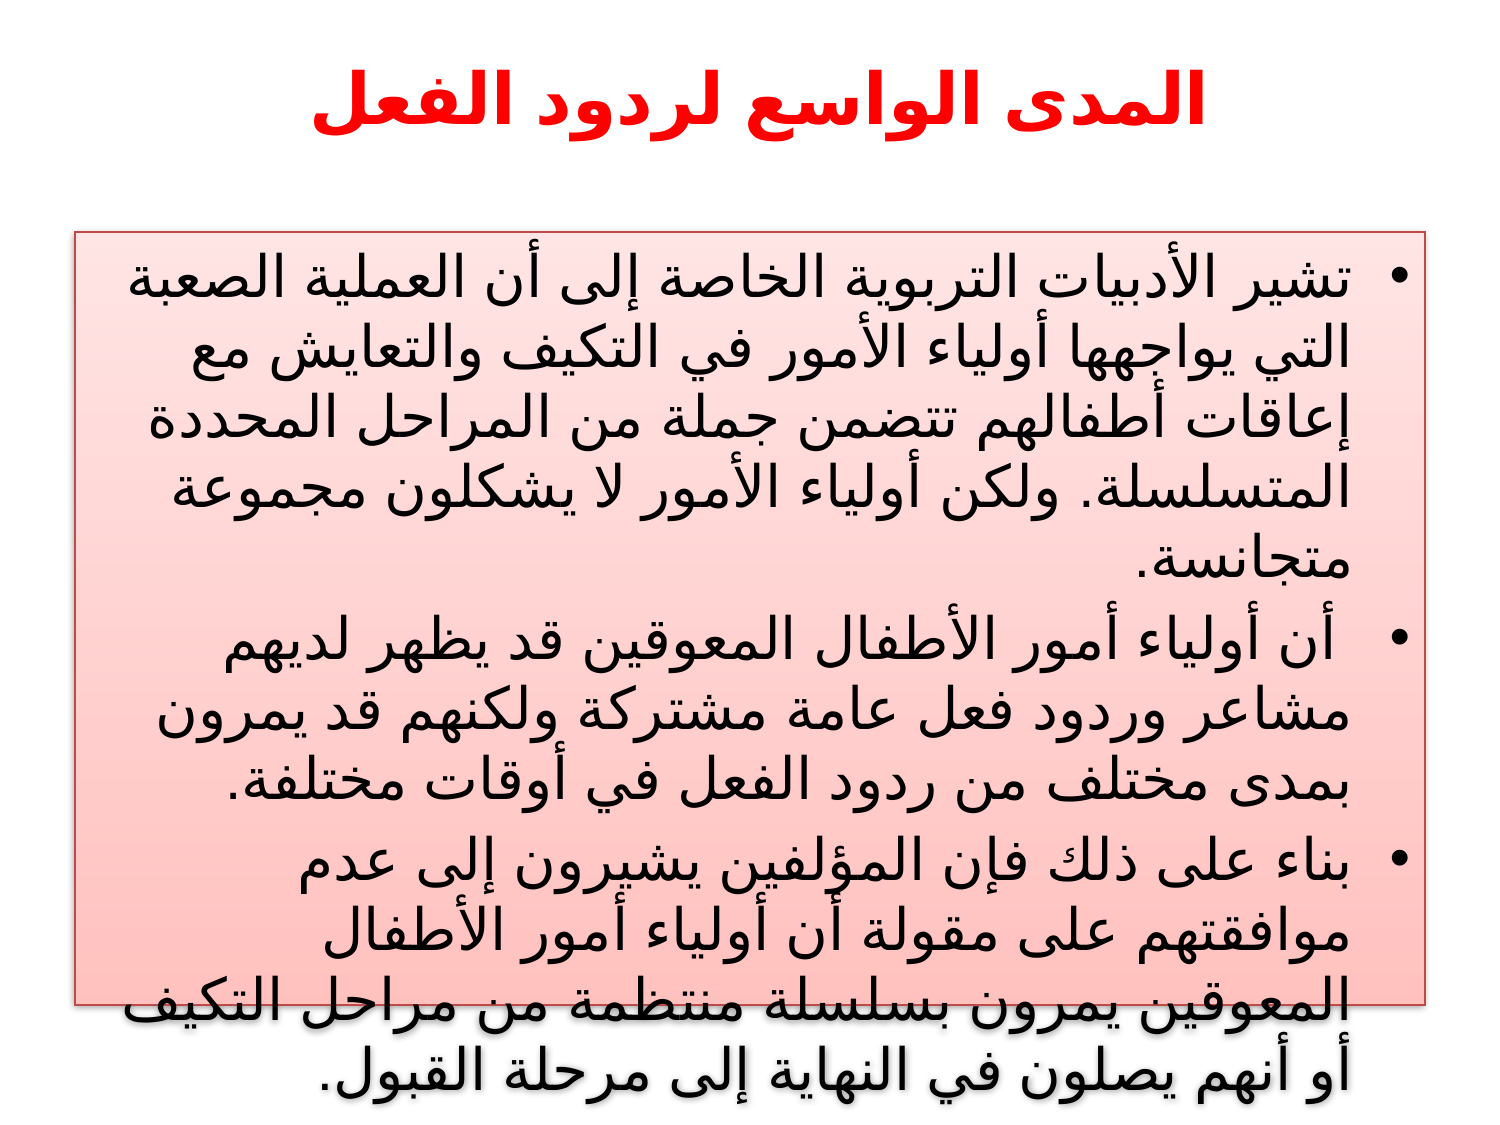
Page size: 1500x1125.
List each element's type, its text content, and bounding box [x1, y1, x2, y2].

title المدى الواسع لردود الفعل [74, 44, 1426, 231]
list تشير الأدبيات التربوية الخاصة إلى أن العملية الصعبة التي يواجهها أولياء الأمور في التكيف والتعايش مع إعاقات أطفالهم تتضمن جملة من المراحل المحددة المتسلسلة. ولكن أولياء الأمور لا يشكلون مجموعة متجانسة. أن أولياء أمور الأطفال المعوقين قد يظهر لديهم مشاعر وردود فعل عامة مشتركة ولكنهم قد يمرون بمدى مختلف من ردود الفعل في أوقات مختلفة. بناء على ذلك فإن المؤلفين يشيرون إلى عدم موافقتهم على مقولة أن أولياء أمور الأطفال المعوقين يمرون بسلسلة منتظمة من مراحل التكيف أو أنهم يصلون في النهاية إلى مرحلة القبول. [74, 231, 1426, 1006]
